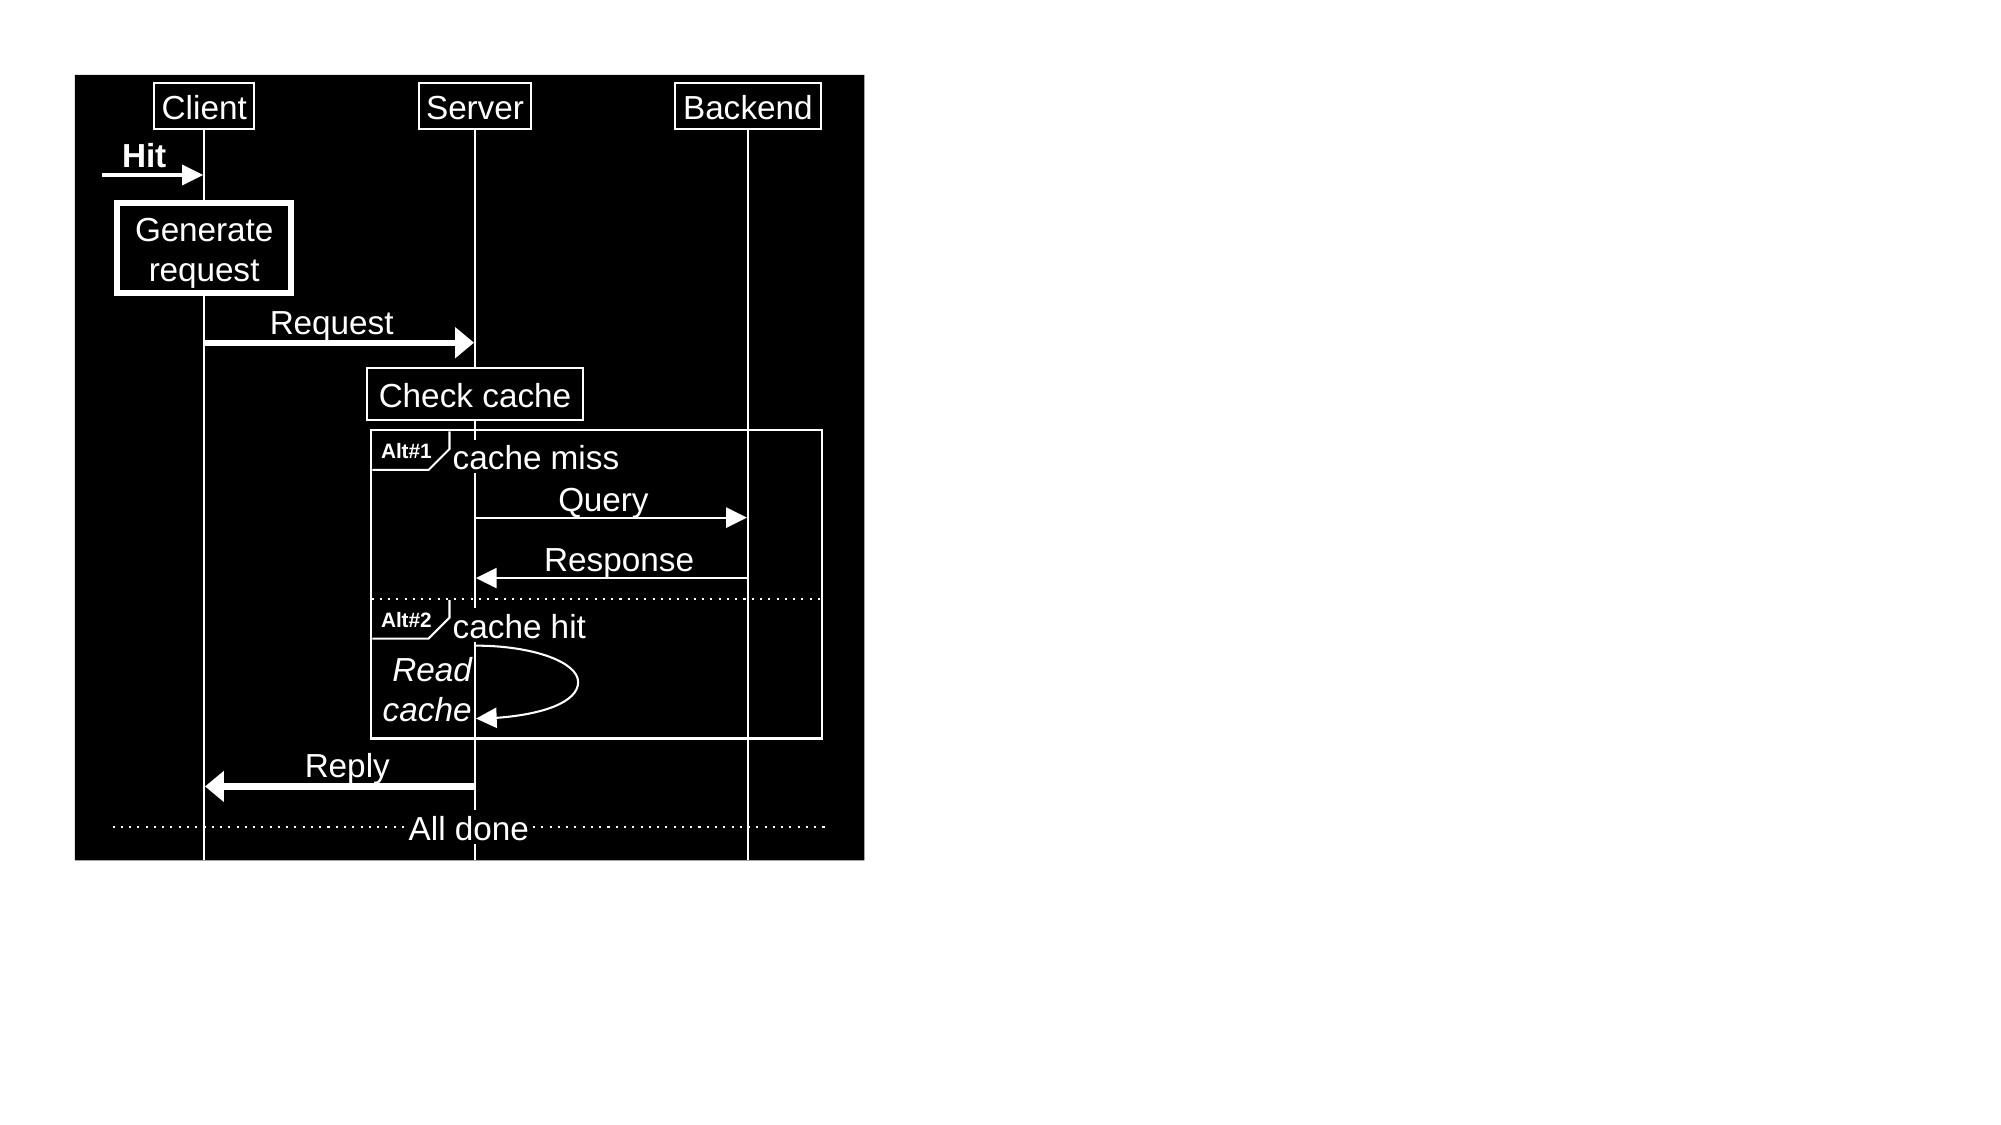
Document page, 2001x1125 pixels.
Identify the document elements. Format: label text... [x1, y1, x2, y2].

text_box [476, 430, 747, 517]
text_box [371, 430, 451, 471]
text_box Generate request [116, 203, 292, 293]
text_box Hit [119, 135, 169, 173]
text_box [371, 599, 474, 739]
text_box Read cache [378, 647, 472, 729]
text_box Reply [302, 745, 393, 783]
text_box cache miss [452, 437, 624, 475]
text_box Client [154, 83, 255, 130]
text_box Alt#2 [378, 606, 434, 632]
text_box Check cache [367, 367, 583, 420]
text_box [372, 600, 451, 640]
text_box [371, 599, 451, 640]
text_box [476, 599, 747, 739]
text_box [74, 74, 865, 861]
text_box [749, 599, 822, 739]
text_box Backend [674, 83, 821, 130]
text_box [371, 430, 474, 598]
text_box [476, 645, 579, 729]
text_box All done [406, 808, 531, 846]
text_box Query [556, 479, 652, 517]
text_box Alt#1 [378, 437, 434, 463]
text_box [372, 431, 451, 471]
text_box Server [418, 83, 532, 130]
text_box Response [542, 539, 697, 577]
text_box [476, 519, 747, 577]
text_box [749, 430, 822, 598]
text_box cache hit [452, 606, 591, 644]
text_box Request [267, 302, 396, 340]
text_box [476, 579, 747, 598]
